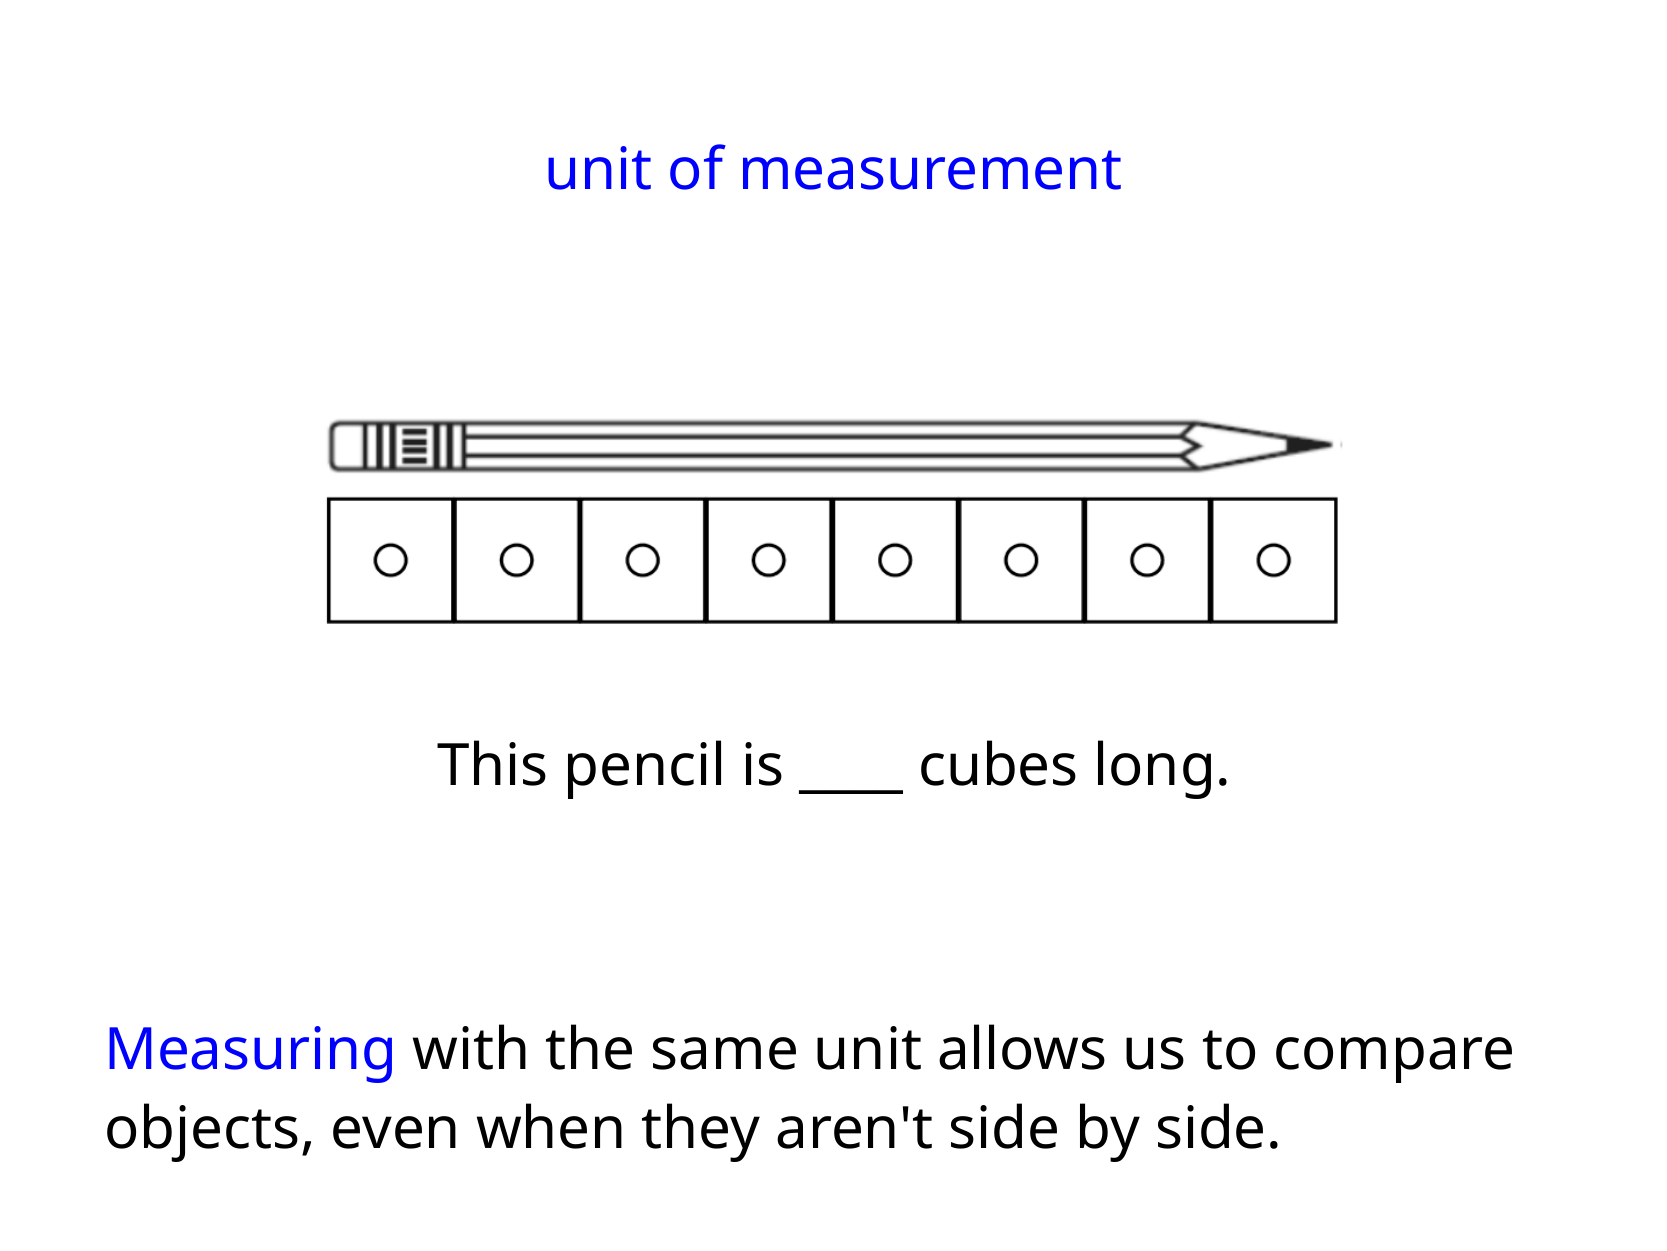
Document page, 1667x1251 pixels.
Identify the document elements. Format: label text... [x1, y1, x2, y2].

text_box unit of measurement [102, 114, 1564, 209]
text_box This pencil is ____ cubes long. [317, 710, 1352, 805]
picture [311, 404, 1347, 634]
text_box Measuring with the same unit allows us to compare objects, even when they aren't side by side. [89, 993, 1591, 1168]
